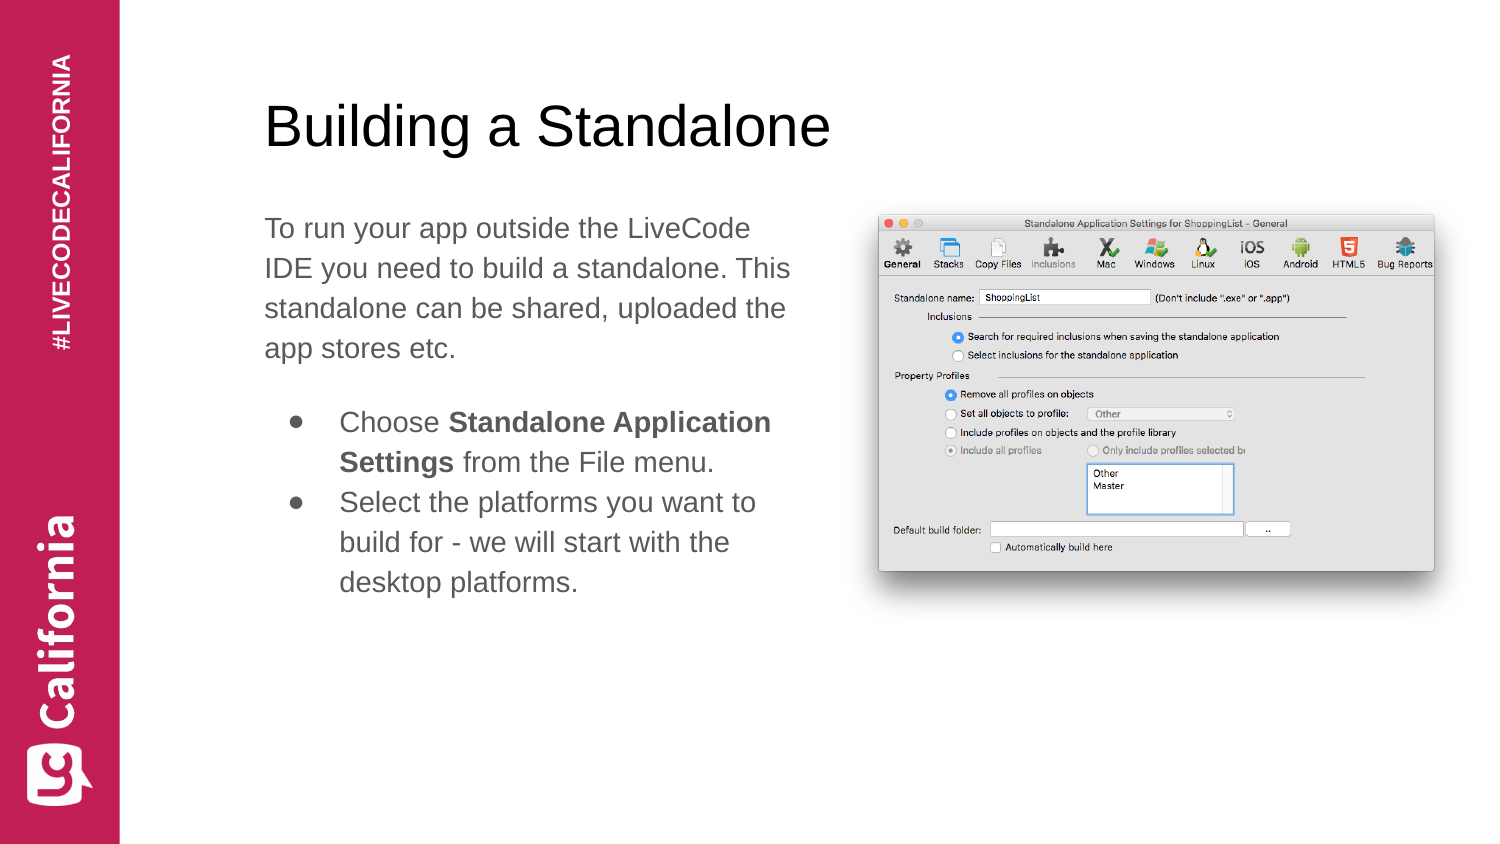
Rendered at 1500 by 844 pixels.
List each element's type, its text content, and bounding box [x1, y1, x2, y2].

list To run your app outside the LiveCode IDE you need to build a standalone. This standalone can be shared, uploaded the app stores etc. Choose Standalone Application Settings from the File menu. Select the platforms you want to build for - we will start with the desktop platforms. [249, 189, 813, 750]
picture [0, 0, 120, 844]
title Building a Standalone [249, 72, 1417, 167]
picture [837, 191, 1476, 630]
